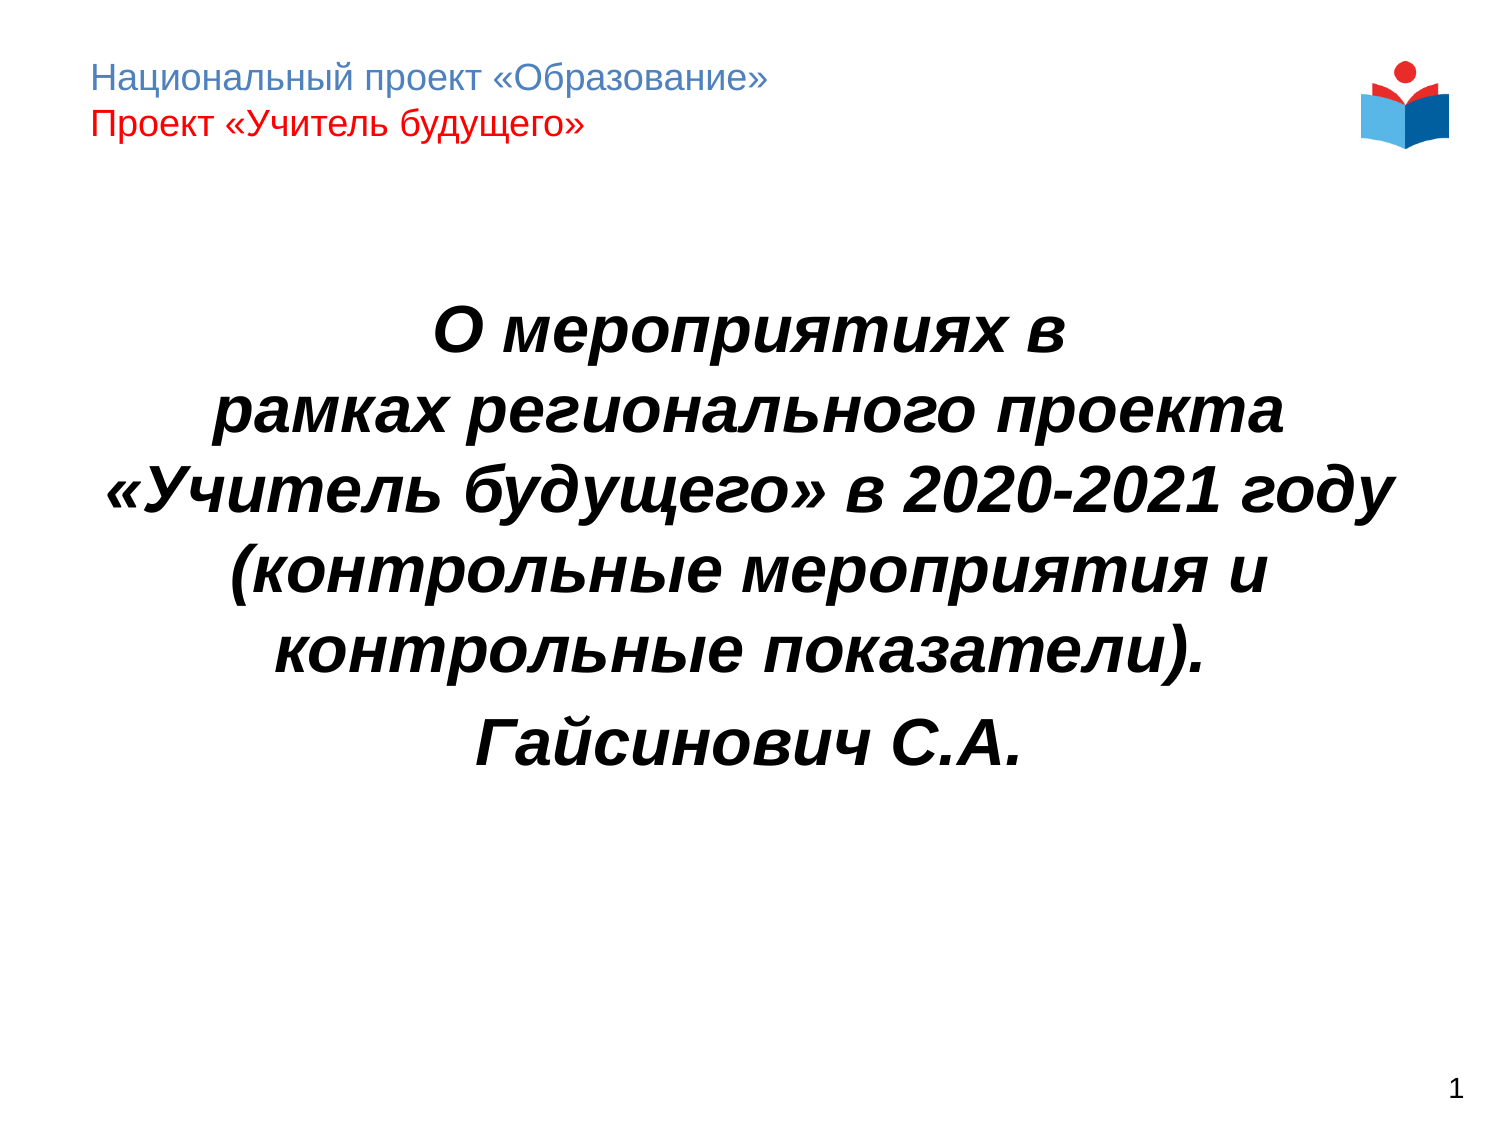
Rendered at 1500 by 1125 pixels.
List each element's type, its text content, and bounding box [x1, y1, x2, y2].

list О мероприятиях в рамках регионального проекта «Учитель будущего» в 2020-2021 году (контрольные мероприятия и контрольные показатели). Гайсинович С.А. [75, 184, 1425, 1005]
title Национальный проект «Образование» Проект «Учитель будущего» [75, 45, 1327, 152]
picture [1361, 61, 1449, 149]
